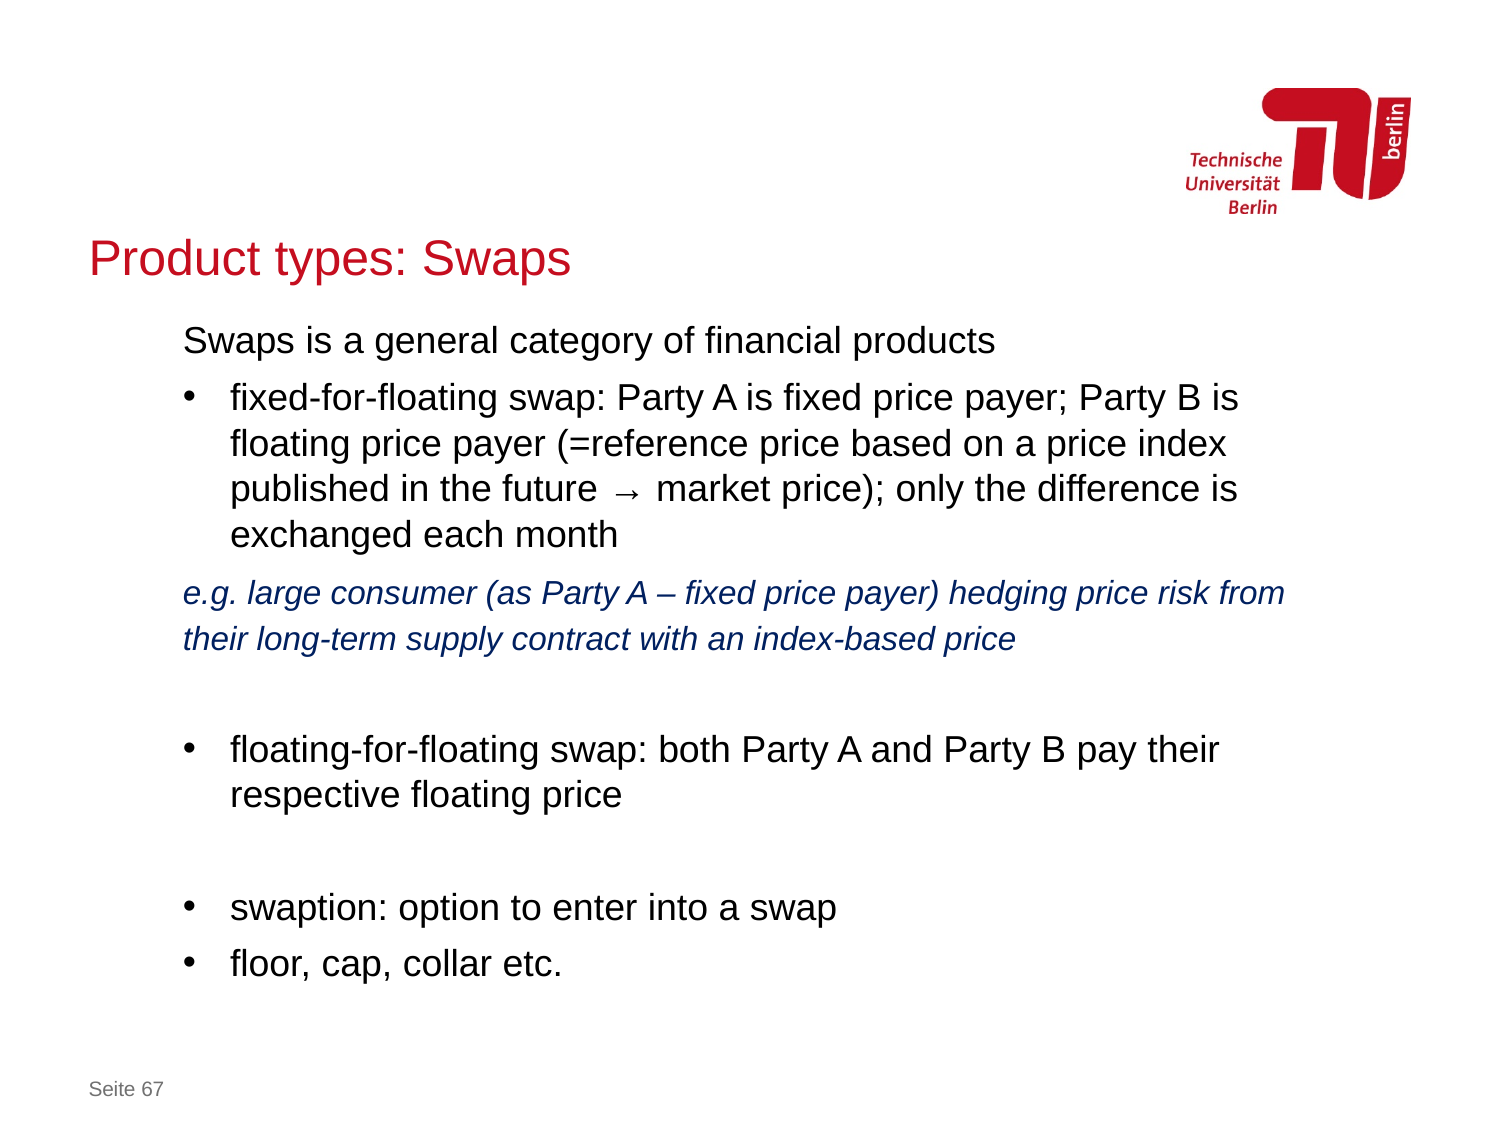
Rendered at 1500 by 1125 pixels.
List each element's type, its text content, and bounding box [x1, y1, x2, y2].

picture [1186, 88, 1411, 214]
slide_number Seite 67 [88, 1075, 1176, 1101]
title Product types: Swaps [88, 226, 1411, 286]
list Swaps is a general category of financial products fixed-for-floating swap: Party A is fixed price payer; Party B is floating price payer (=reference price based on a price index published in the future → market price); only the difference is exchanged each month e.g. large consumer (as Party A – fixed price payer) hedging price risk from their long-term supply contract with an index-based price floating-for-floating swap: both Party A and Party B pay their respective floating price swaption: option to enter into a swap floor, cap, collar etc. [183, 315, 1294, 983]
